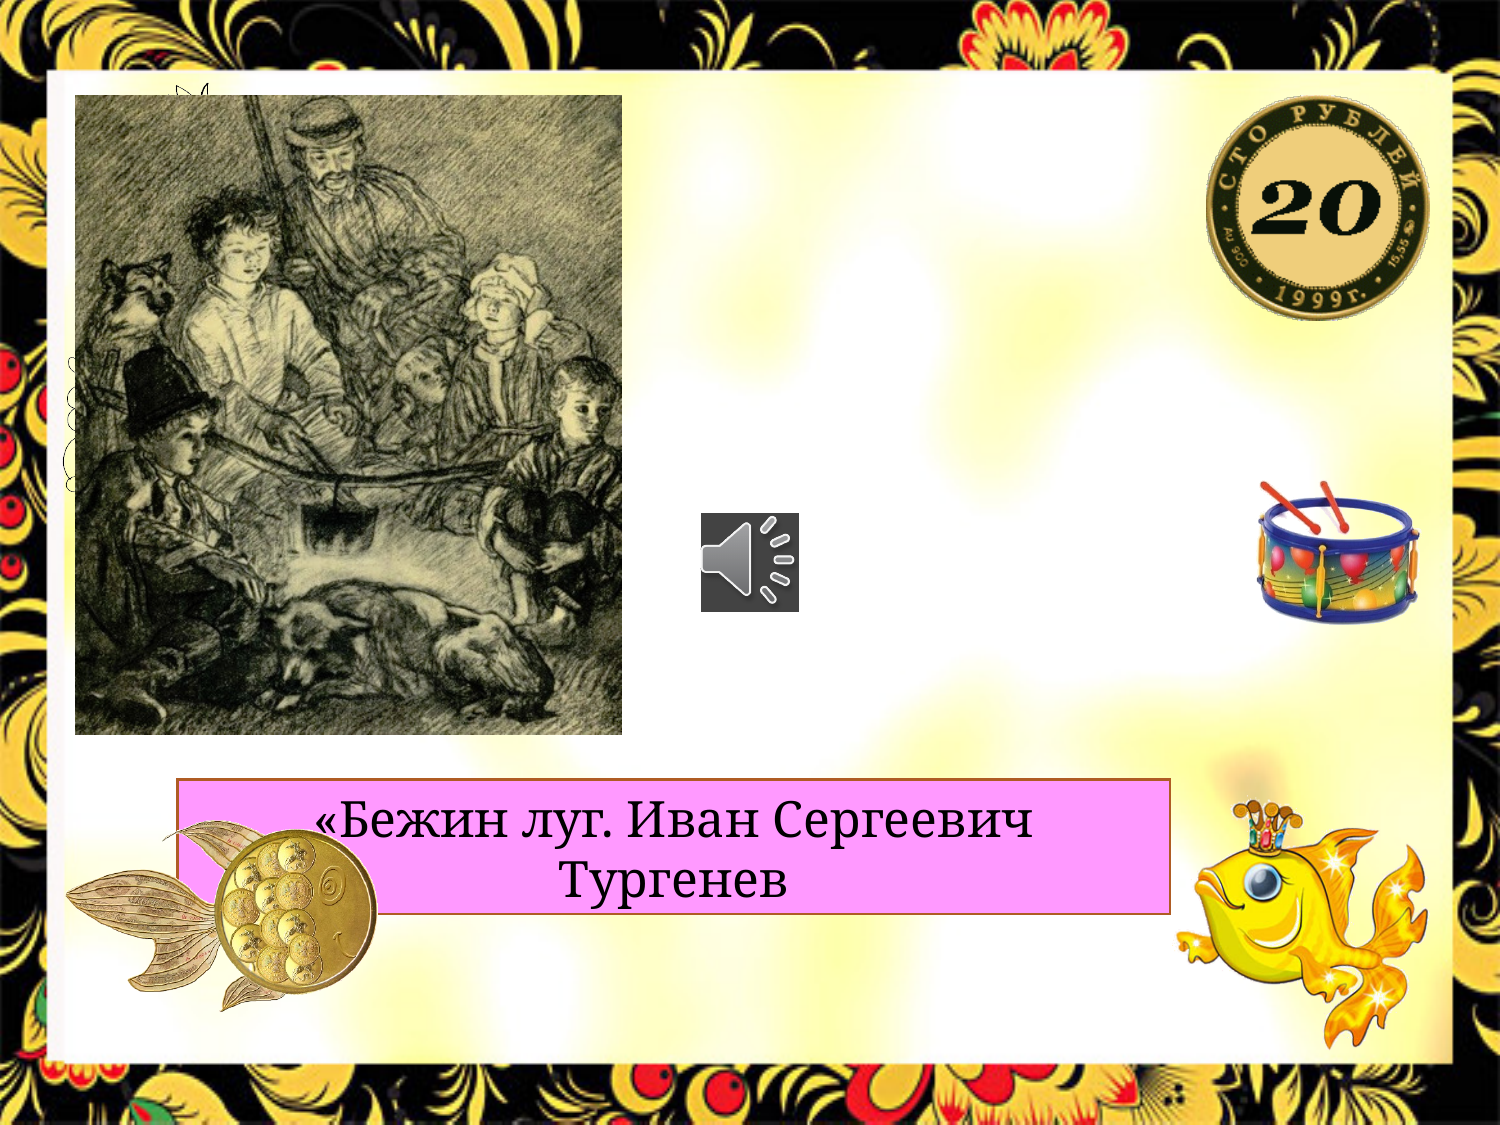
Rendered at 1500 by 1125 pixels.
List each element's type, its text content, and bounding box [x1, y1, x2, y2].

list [1206, 95, 1430, 321]
text_box «Бежин луг. Иван Сергеевич Тургенев [444, 778, 1171, 915]
picture [0, 0, 1500, 1125]
